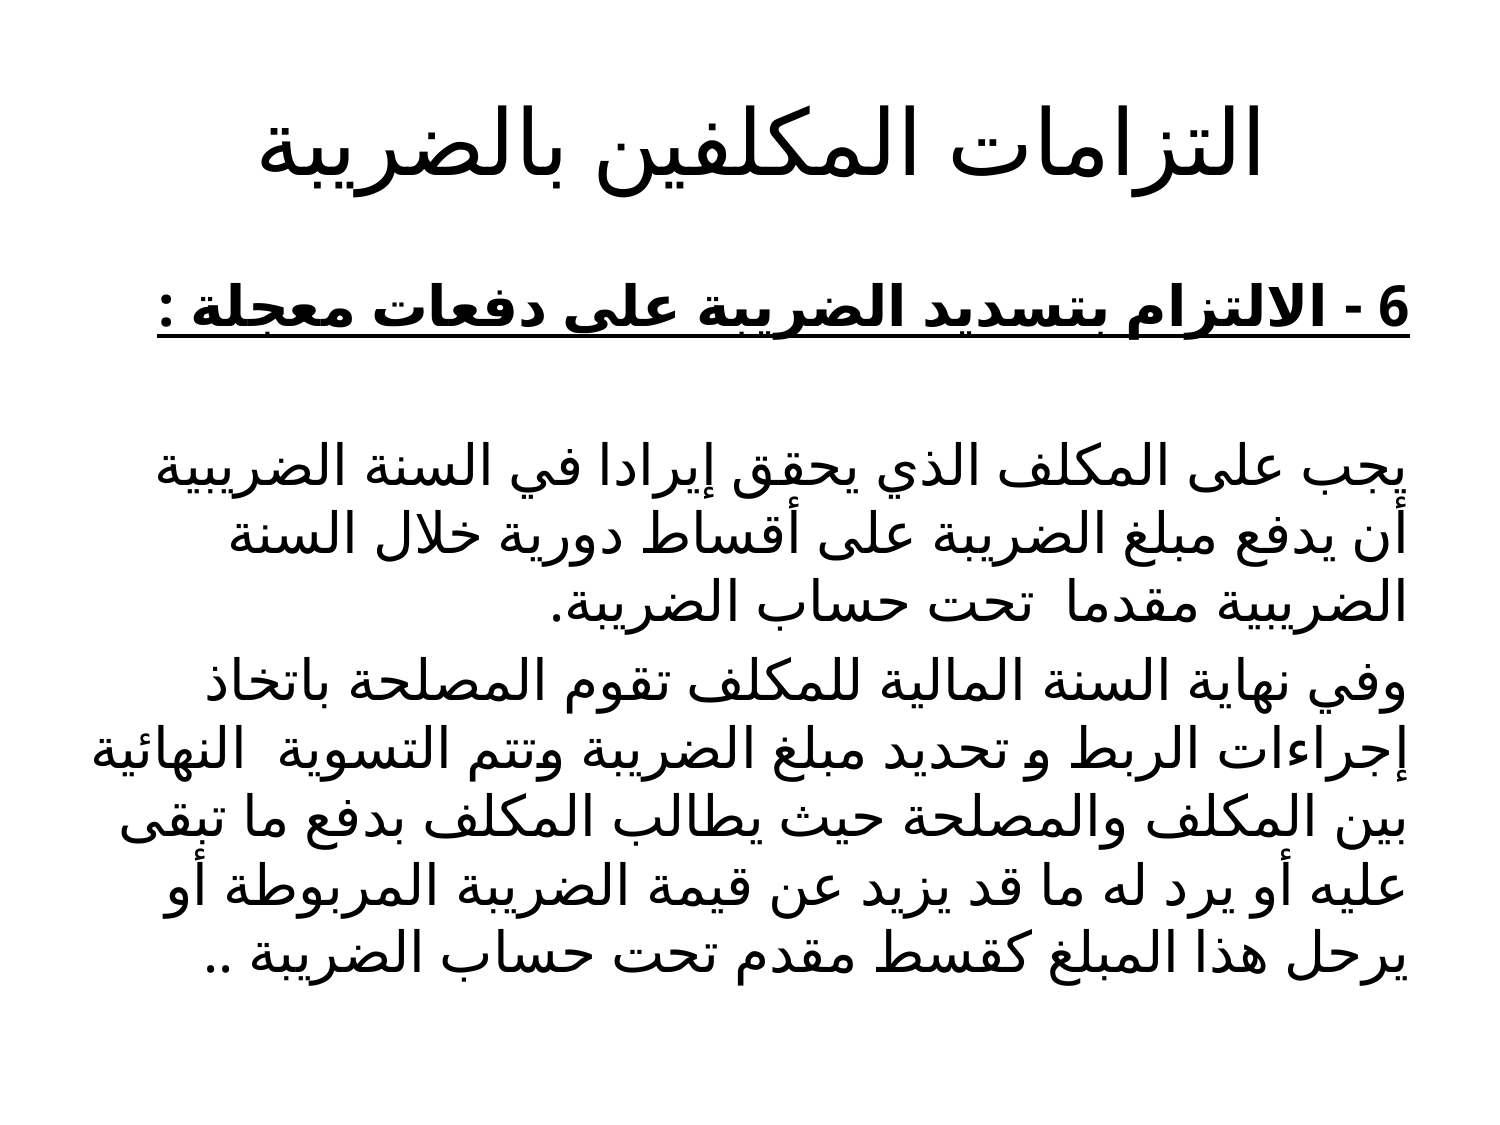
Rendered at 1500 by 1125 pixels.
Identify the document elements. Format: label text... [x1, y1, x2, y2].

list 6 - الالتزام بتسديد الضريبة على دفعات معجلة : يجب على المكلف الذي يحقق إيرادا في السنة الضريبية أن يدفع مبلغ الضريبة على أقساط دورية خلال السنة الضريبية مقدما تحت حساب الضريبة. وفي نهاية السنة المالية للمكلف تقوم المصلحة باتخاذ إجراءات الربط و تحديد مبلغ الضريبة وتتم التسوية النهائية بين المكلف والمصلحة حيث يطالب المكلف بدفع ما تبقى عليه أو يرد له ما قد يزيد عن قيمة الضريبة المربوطة أو يرحل هذا المبلغ كقسط مقدم تحت حساب الضريبة .. [75, 262, 1425, 1005]
title التزامات المكلفين بالضريبة [75, 45, 1425, 233]
